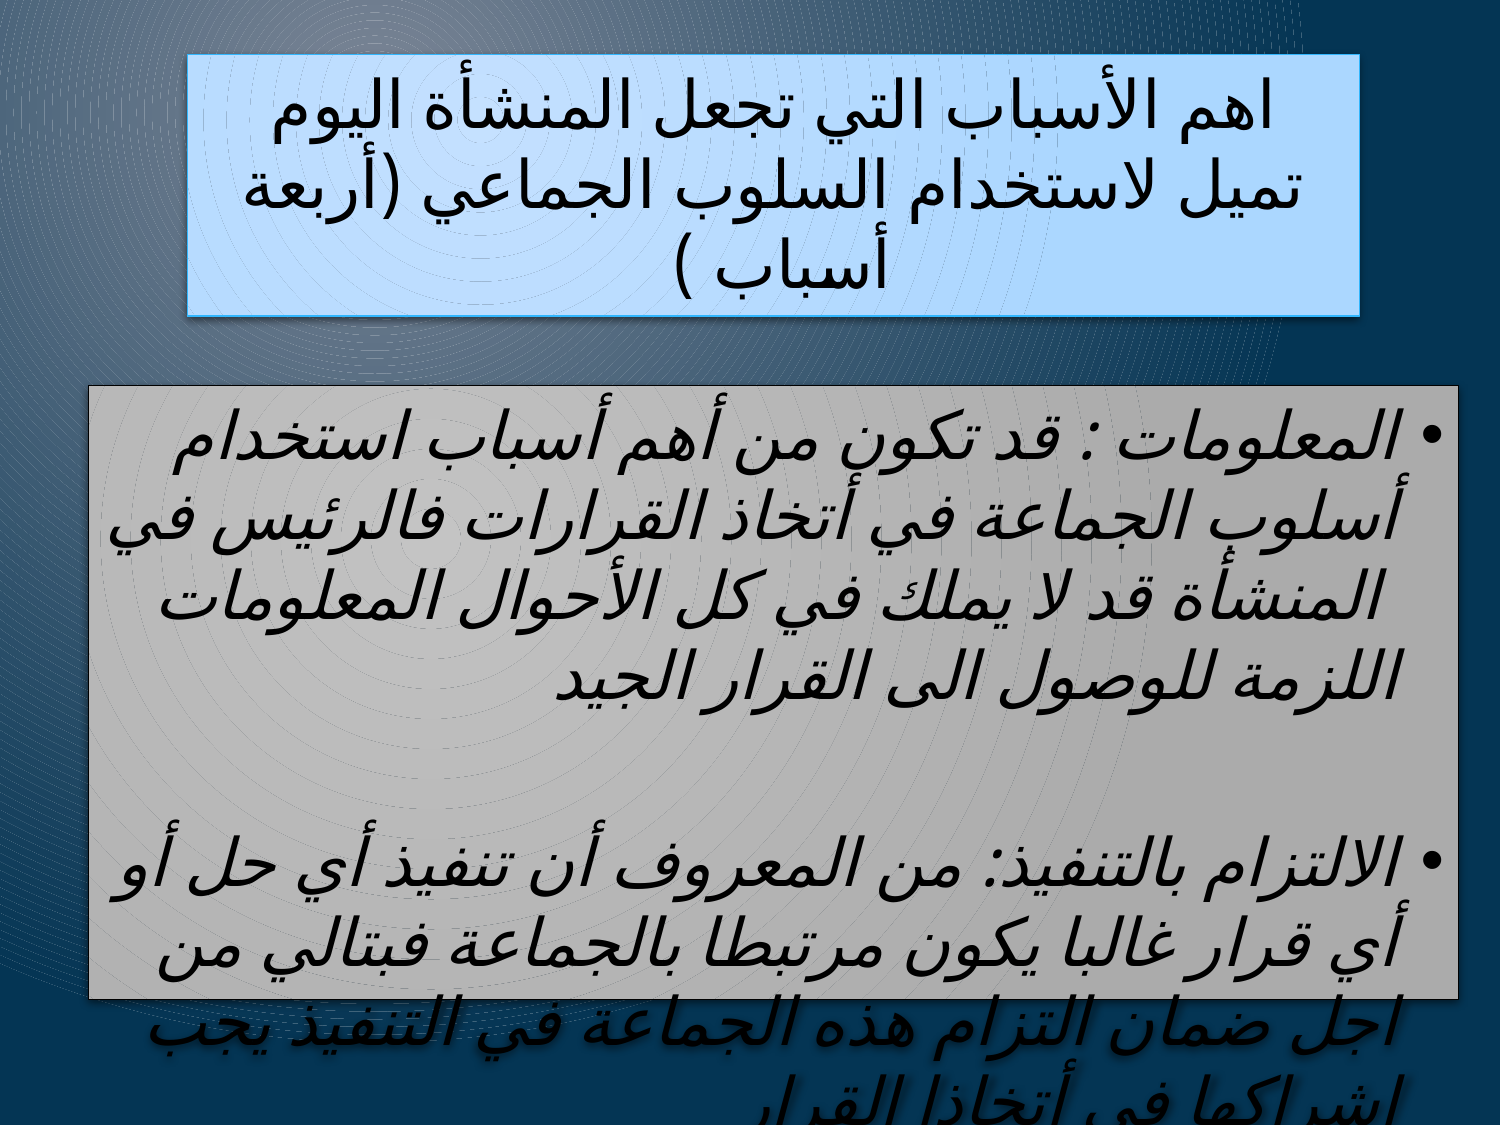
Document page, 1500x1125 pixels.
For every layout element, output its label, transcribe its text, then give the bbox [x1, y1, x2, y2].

list المعلومات : قد تكون من أهم أسباب استخدام أسلوب الجماعة في أتخاذ القرارات فالرئيس في المنشأة قد لا يملك في كل الأحوال المعلومات اللزمة للوصول الى القرار الجيد الالتزام بالتنفيذ: من المعروف أن تنفيذ أي حل أو أي قرار غالبا يكون مرتبطا بالجماعة فبتالي من اجل ضمان التزام هذه الجماعة في التنفيذ يجب اشراكها في أتخاذا القرار [88, 385, 1459, 1000]
title اهم الأسباب التي تجعل المنشأة اليوم تميل لاستخدام السلوب الجماعي (أربعة أسباب ) [187, 54, 1360, 317]
